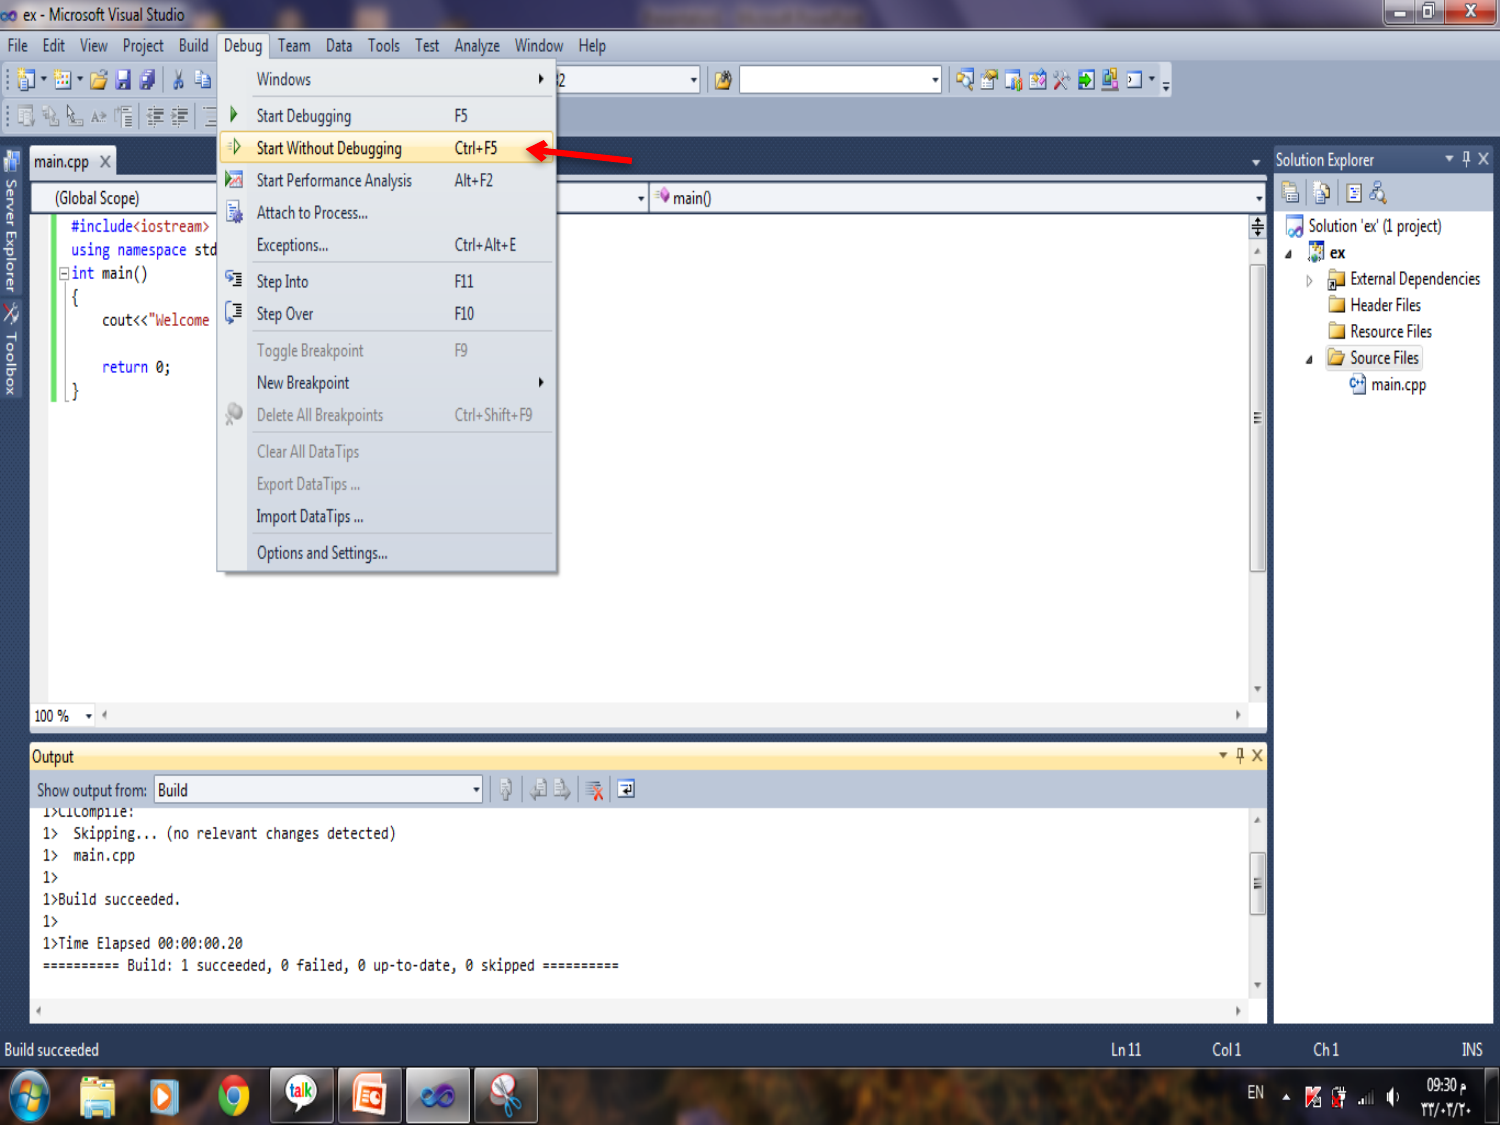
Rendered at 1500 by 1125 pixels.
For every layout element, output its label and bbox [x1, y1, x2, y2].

picture [0, 0, 1500, 1125]
text_box [525, 148, 633, 162]
